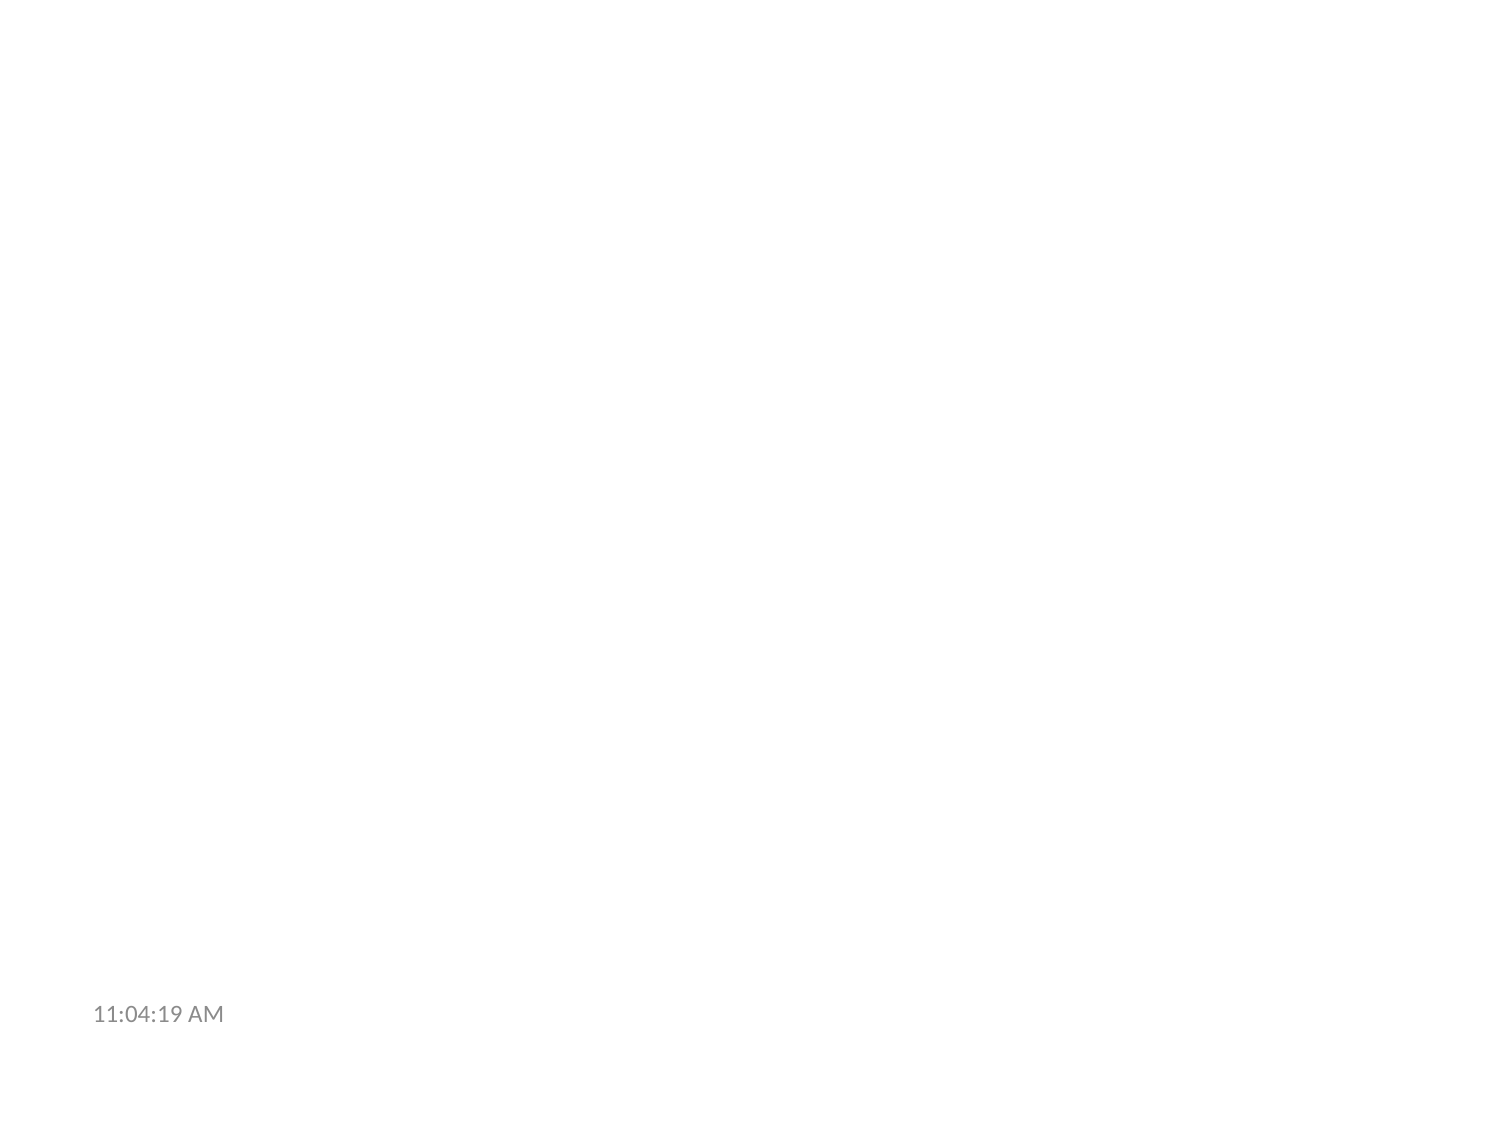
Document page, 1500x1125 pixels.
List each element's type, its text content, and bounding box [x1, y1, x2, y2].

text_box 3:35:09 PM [77, 982, 428, 1043]
